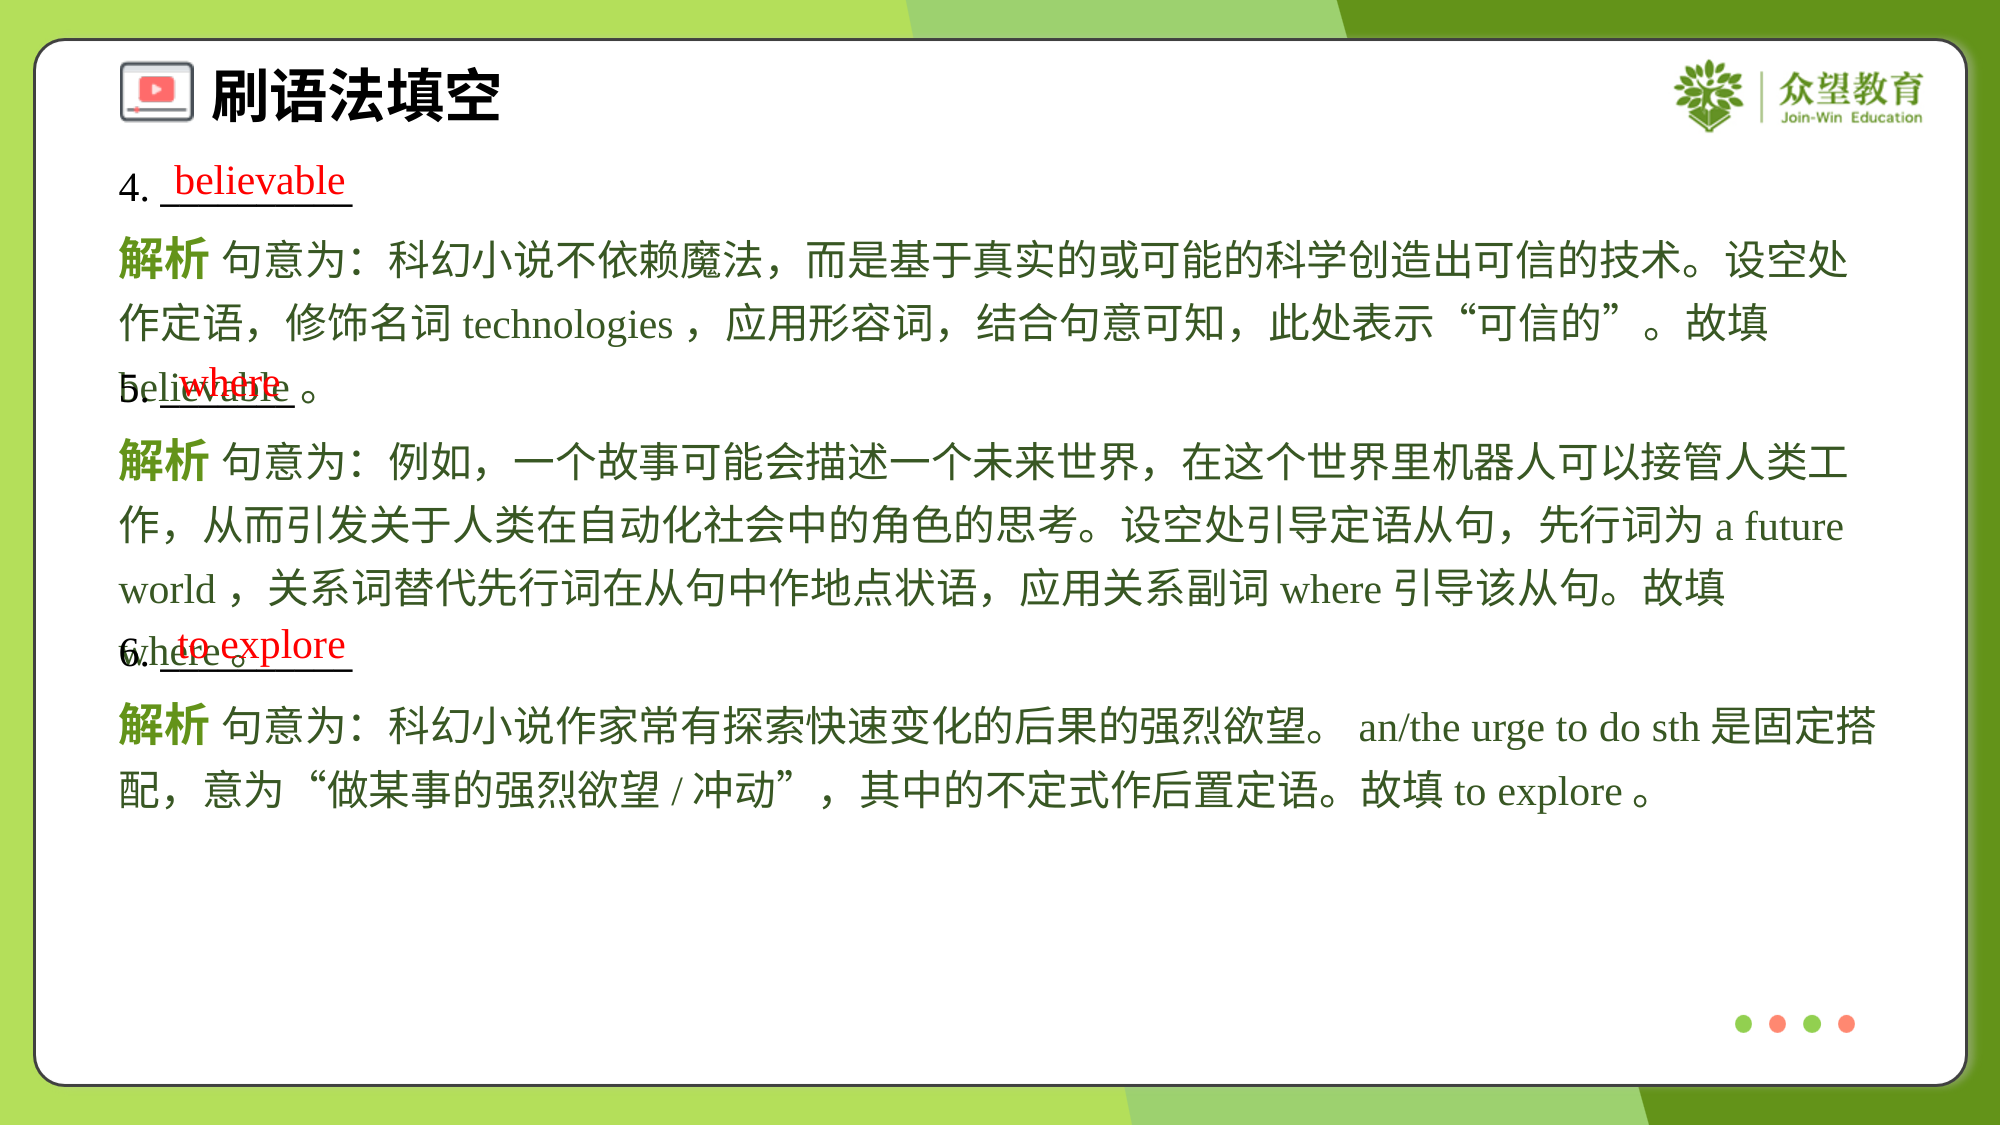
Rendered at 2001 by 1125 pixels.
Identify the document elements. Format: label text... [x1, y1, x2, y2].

text_box 解析 句意为：科幻小说作家常有探索快速变化的后果的强烈欲望。an/the urge to do sth是固定搭配，意为“做某事的强烈欲望/冲动”，其中的不定式作后置定语。故填to explore。 [118, 682, 1883, 809]
text_box 解析 句意为：科幻小说不依赖魔法，而是基于真实的或可能的科学创造出可信的技术。设空处作定语，修饰名词technologies，应用形容词，结合句意可知，此处表示“可信的”。故填believable。 [118, 215, 1883, 343]
text_box 5. _______ [118, 348, 1883, 406]
text_box 4. __________ [118, 146, 1883, 204]
text_box believable [170, 140, 351, 199]
text_box 解析 句意为：例如，一个故事可能会描述一个未来世界，在这个世界里机器人可以接管人类工作，从而引发关于人类在自动化社会中的角色的思考。设空处引导定语从句，先行词为a future world，关系词替代先行词在从句中作地点状语，应用关系副词where引导该从句。故填where。 [118, 417, 1883, 607]
text_box 6. __________ [118, 612, 1883, 670]
text_box to explore [167, 604, 356, 662]
text_box where [174, 342, 286, 400]
picture [0, 0, 2000, 1125]
